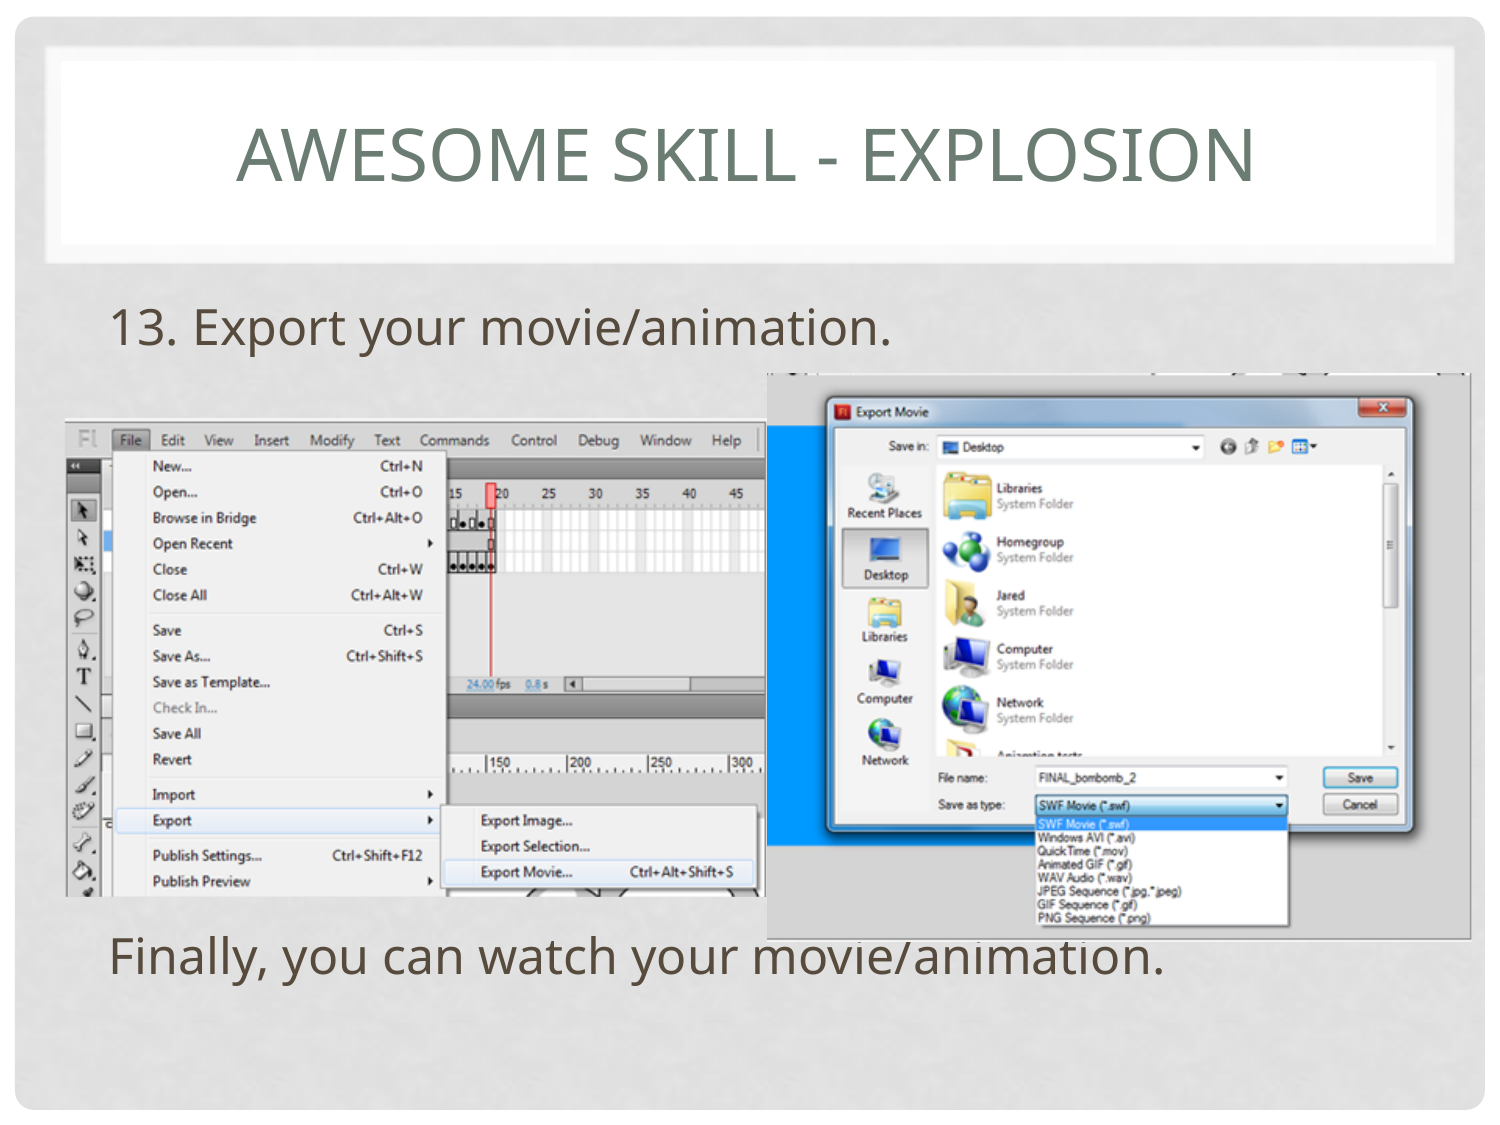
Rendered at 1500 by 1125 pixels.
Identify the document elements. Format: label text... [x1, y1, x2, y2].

list 13. Export your movie/animation. Finally, you can watch your movie/animation. [75, 897, 1425, 1059]
title Awesome skill - explosion [69, 66, 1425, 238]
picture [64, 373, 1472, 942]
list 13. Export your movie/animation. Finally, you can watch your movie/animation. [75, 287, 1425, 418]
